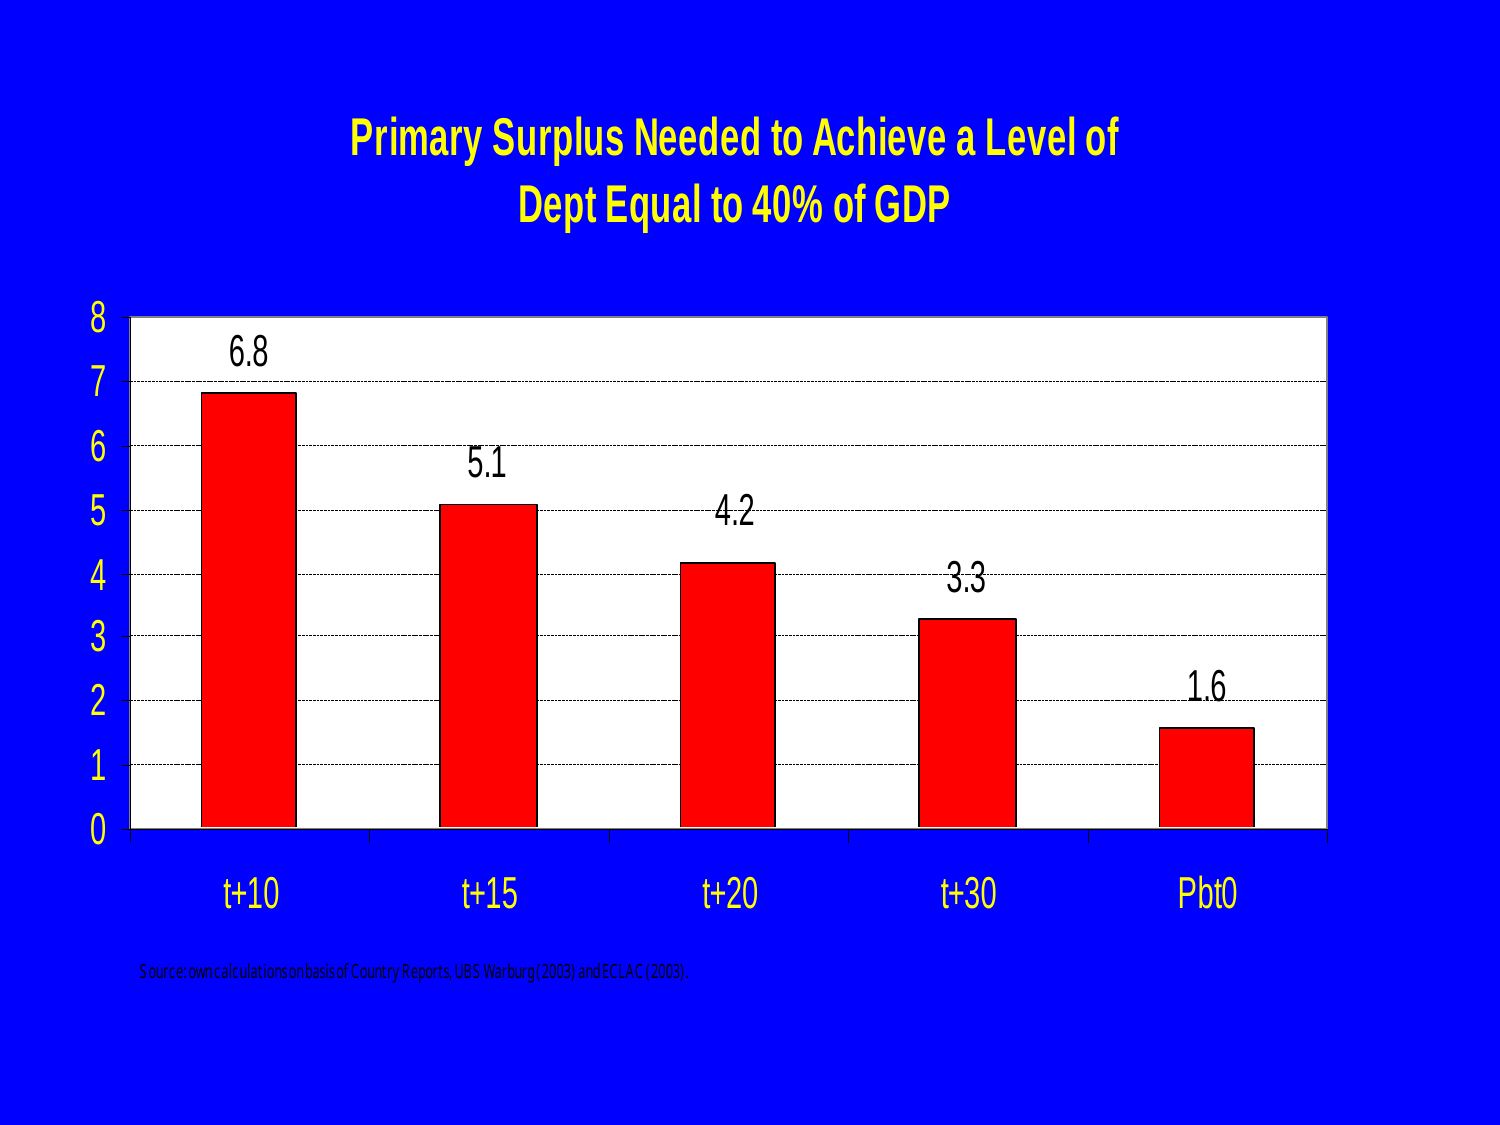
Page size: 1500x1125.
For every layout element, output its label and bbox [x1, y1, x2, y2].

text_box [37, 62, 1401, 1026]
